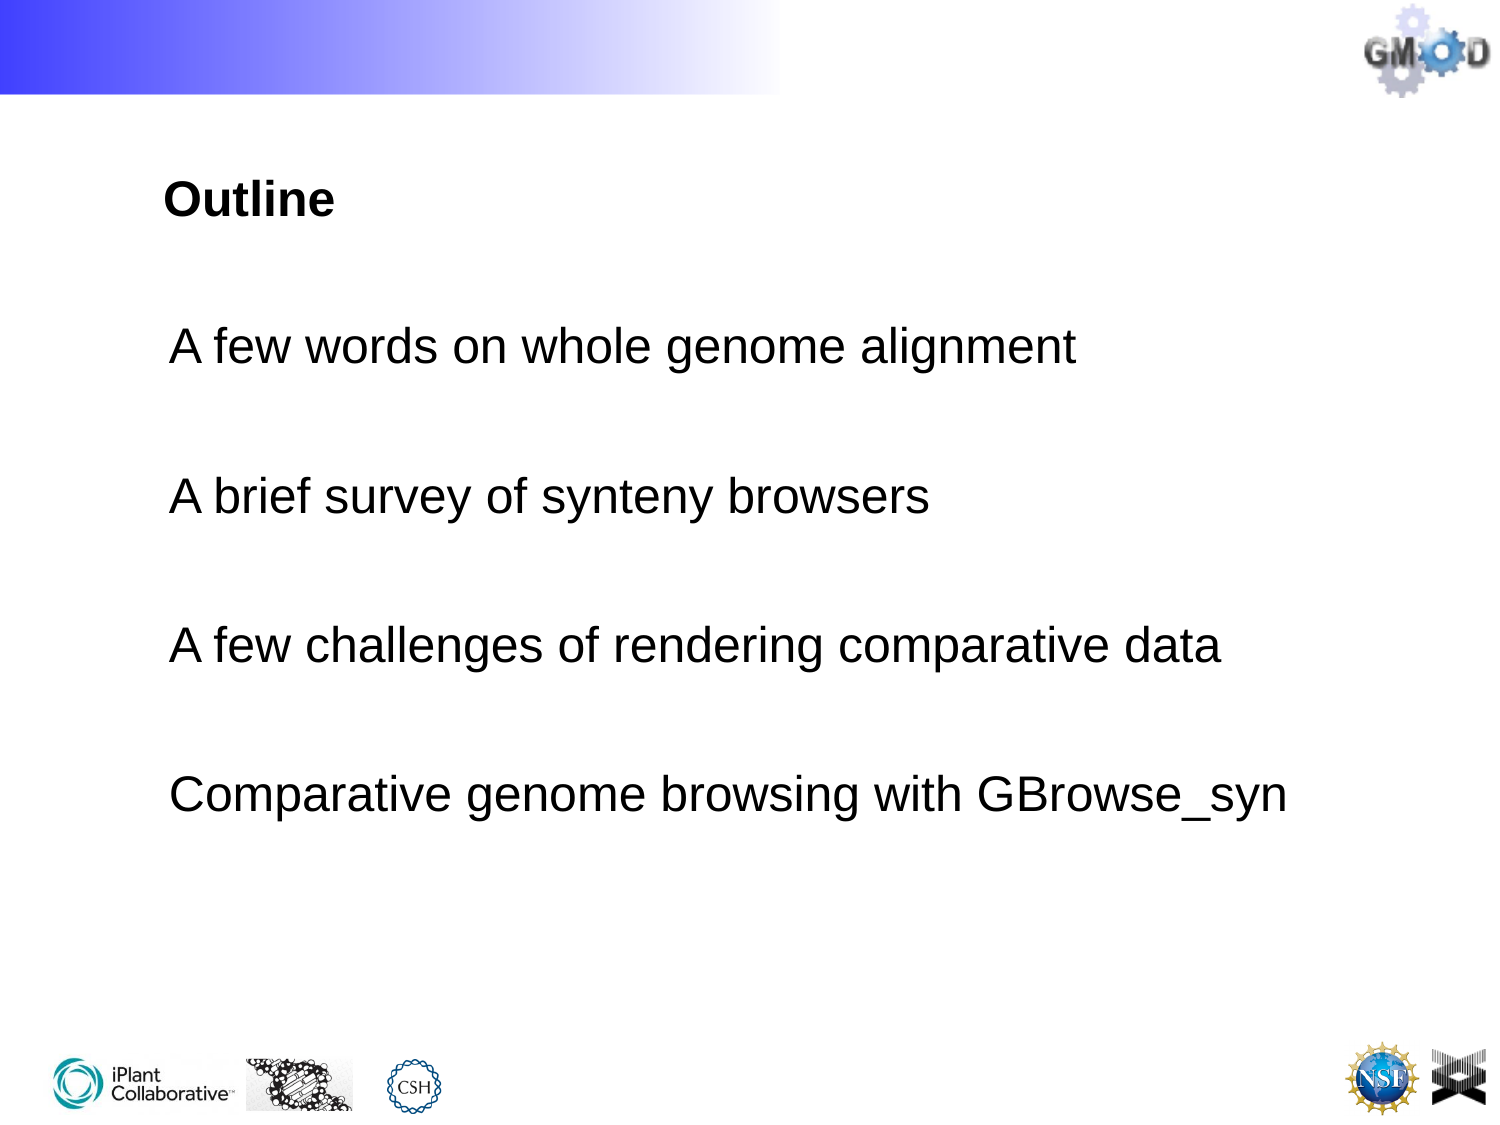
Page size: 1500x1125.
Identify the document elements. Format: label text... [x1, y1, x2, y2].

picture [39, 1053, 154, 1115]
text_box A few words on whole genome alignment A brief survey of synteny browsers A few challenges of rendering comparative data Comparative genome browsing with GBrowse_syn [154, 306, 1430, 1125]
text_box Outline [148, 159, 351, 235]
picture [1431, 1049, 1487, 1105]
